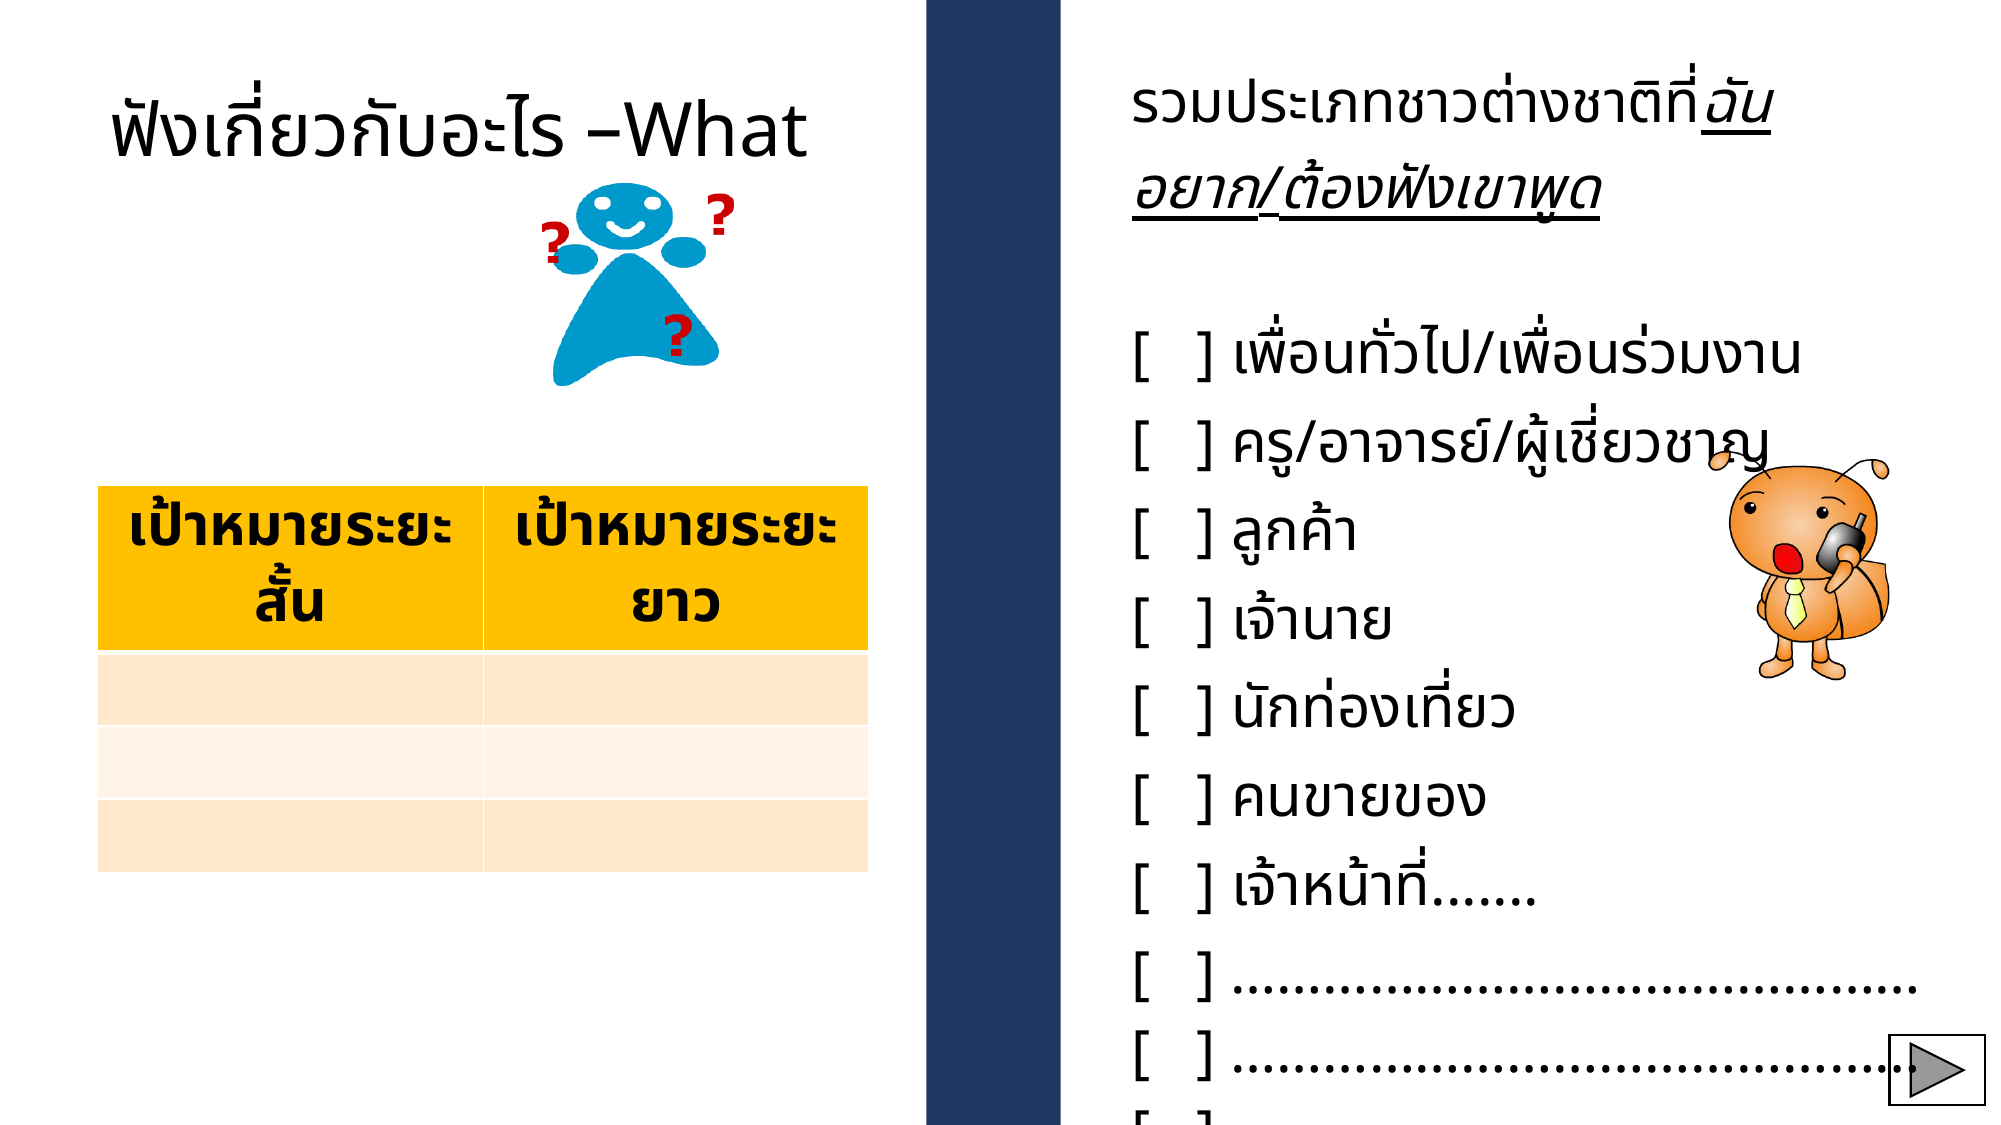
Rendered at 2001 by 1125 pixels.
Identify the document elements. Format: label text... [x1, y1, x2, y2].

picture [666, 315, 691, 345]
picture [537, 178, 738, 386]
table_header เป้าหมายระยะสั้น [98, 486, 483, 650]
text_box [1946, 1034, 1986, 1106]
table_header รวมประเภทชาวต่างชาติที่ฉันอยาก/ต้องฟังเขาพูด [ ] เพื่อนทั่วไป/เพื่อนร่วมงาน [ ] ครู/อาจารย์/ผู้เชี่ยวชาญ [ ] ลูกค้า [ ] เจ้านาย [ ] นักท่องเที่ยว [ ] คนขายของ [ ] เจ้าหน้าที่....... [ ] ……………………………………… [ ] ……………………………………… [ ] ……………………………………… [ ] ……………………………………… [1117, 63, 1946, 1125]
table_cell [98, 655, 483, 725]
table_header ฟังเกี่ยวกับอะไร –What [44, 69, 874, 648]
table_cell [98, 727, 483, 798]
table_cell [484, 800, 868, 872]
picture [1708, 450, 1890, 682]
table_cell [484, 727, 868, 798]
table_cell [98, 800, 483, 872]
table_header เป้าหมายระยะยาว [484, 486, 868, 650]
table_cell [484, 655, 868, 725]
picture [671, 350, 681, 355]
text_box [925, 0, 1062, 1125]
